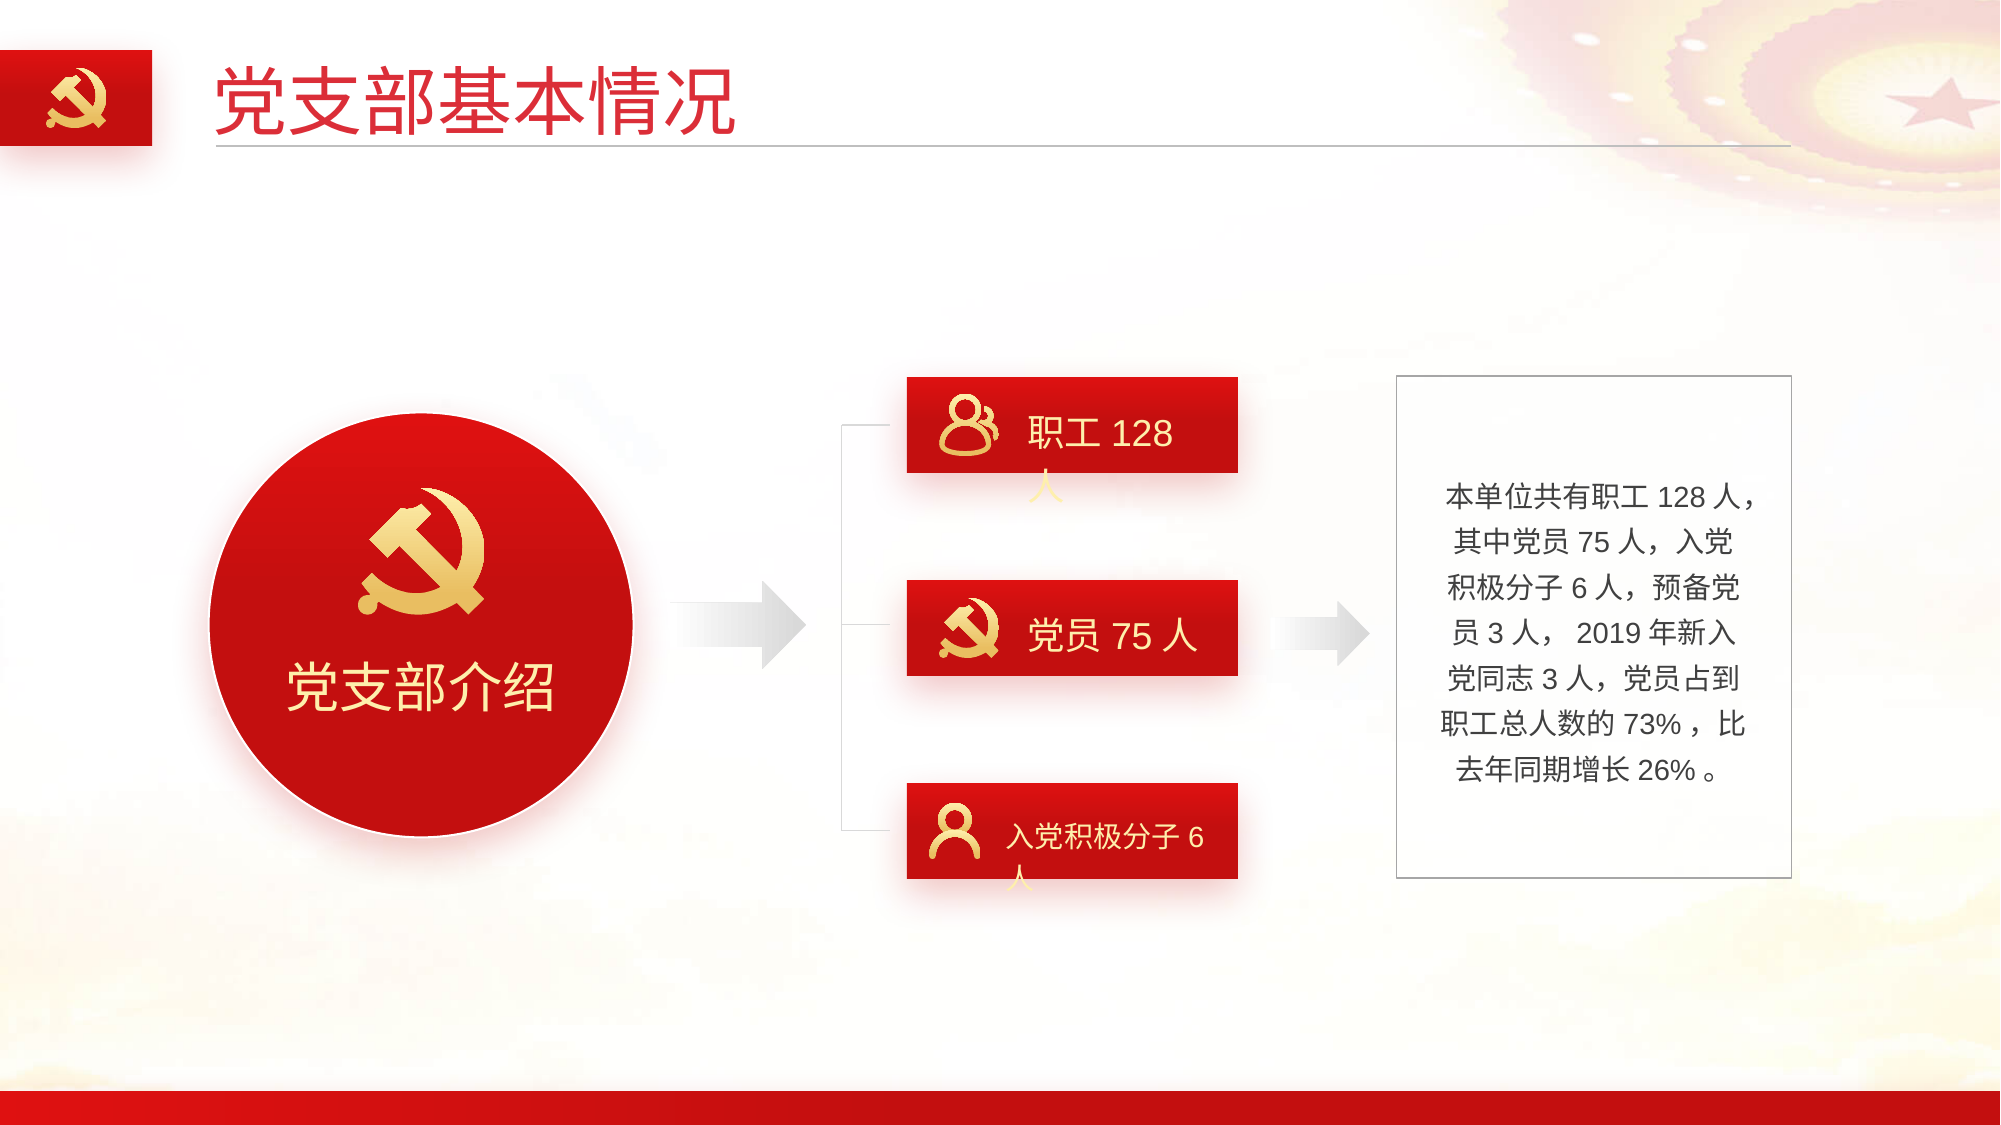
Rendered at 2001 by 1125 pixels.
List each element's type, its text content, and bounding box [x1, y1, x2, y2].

text_box [1396, 375, 1792, 879]
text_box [918, 794, 991, 867]
picture [0, 0, 2000, 1091]
text_box [938, 597, 999, 659]
text_box 本单位共有职工128人，其中党员75人，入党积极分子6人，预备党员3人，2019年新入党同志3人，党员占到职工总人数的73%，比去年同期增长26%。 [1425, 460, 1763, 794]
text_box 党支部介绍 [253, 633, 589, 727]
text_box [939, 393, 999, 457]
text_box 职工128人 [1012, 392, 1228, 516]
text_box 党员75人 [1012, 595, 1228, 665]
text_box [906, 580, 1239, 676]
text_box [668, 578, 808, 672]
text_box [207, 411, 635, 839]
text_box [906, 783, 1239, 879]
text_box 入党积极分子6人 [990, 803, 1247, 903]
text_box [0, 1091, 2000, 1125]
text_box [357, 488, 485, 615]
text_box [0, 49, 153, 147]
text_box [45, 67, 107, 129]
text_box 党支部基本情况 [197, 29, 837, 152]
text_box [1269, 598, 1372, 669]
text_box [906, 377, 1239, 473]
